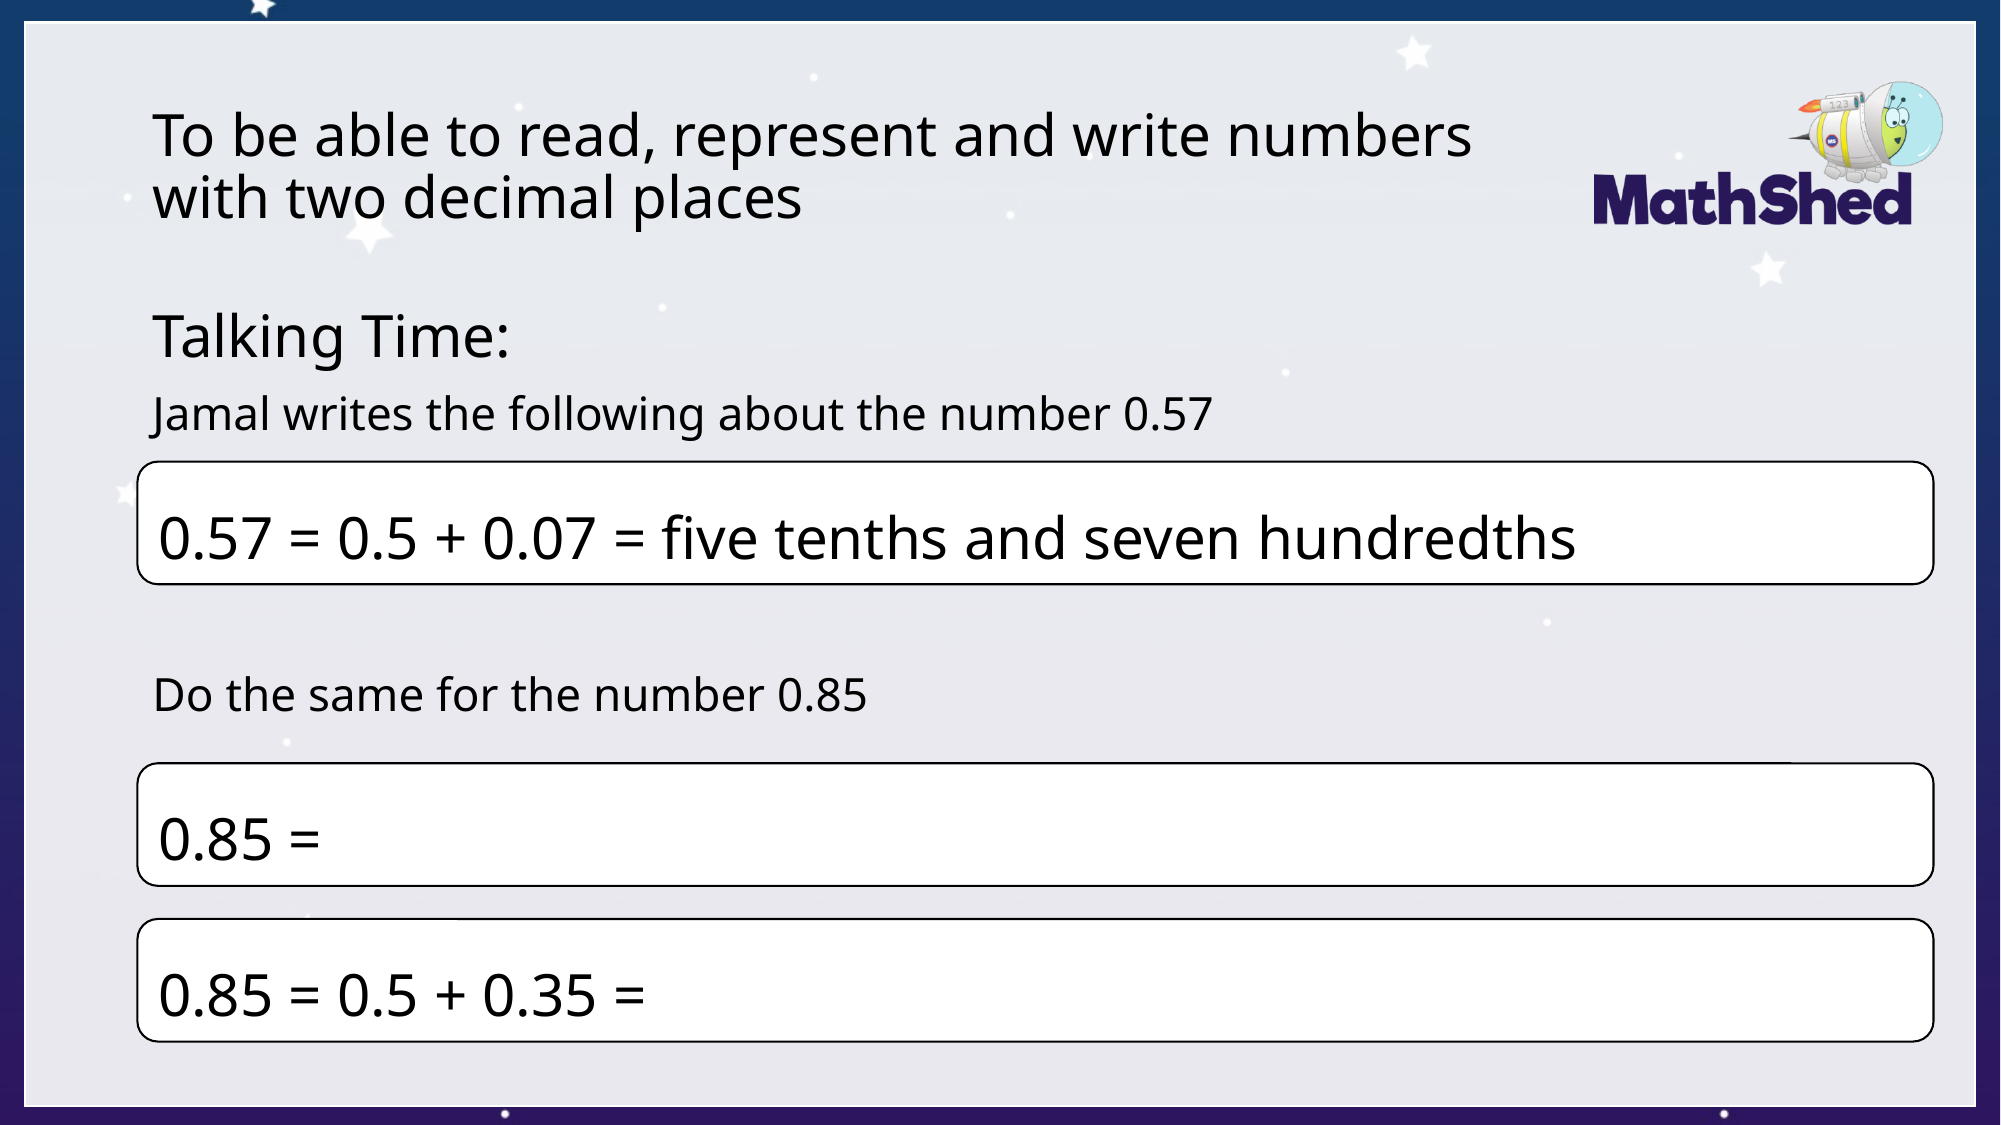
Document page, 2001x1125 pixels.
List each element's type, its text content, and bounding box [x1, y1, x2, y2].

list Talking Time: Jamal writes the following about the number 0.57 Do the same for the number 0.85 [137, 572, 1863, 775]
text_box 0.57 = 0.5 + 0.07 = five tenths and seven hundredths [136, 460, 1935, 586]
picture [0, 0, 2001, 1125]
title To be able to read, represent and write numbers with two decimal places [137, 59, 1578, 278]
text_box 0.85 = 0.8 + 0.05 = eight tenths and five hundredths [136, 762, 1935, 887]
list Talking Time: Jamal writes the following about the number 0.57 Do the same for the number 0.85 [137, 874, 1863, 931]
list Talking Time: Jamal writes the following about the number 0.57 Do the same for the number 0.85 [137, 299, 1863, 474]
text_box 0.85 = 0.5 + 0.35 = five tenths and thirty-five hundredths [136, 917, 1935, 1043]
